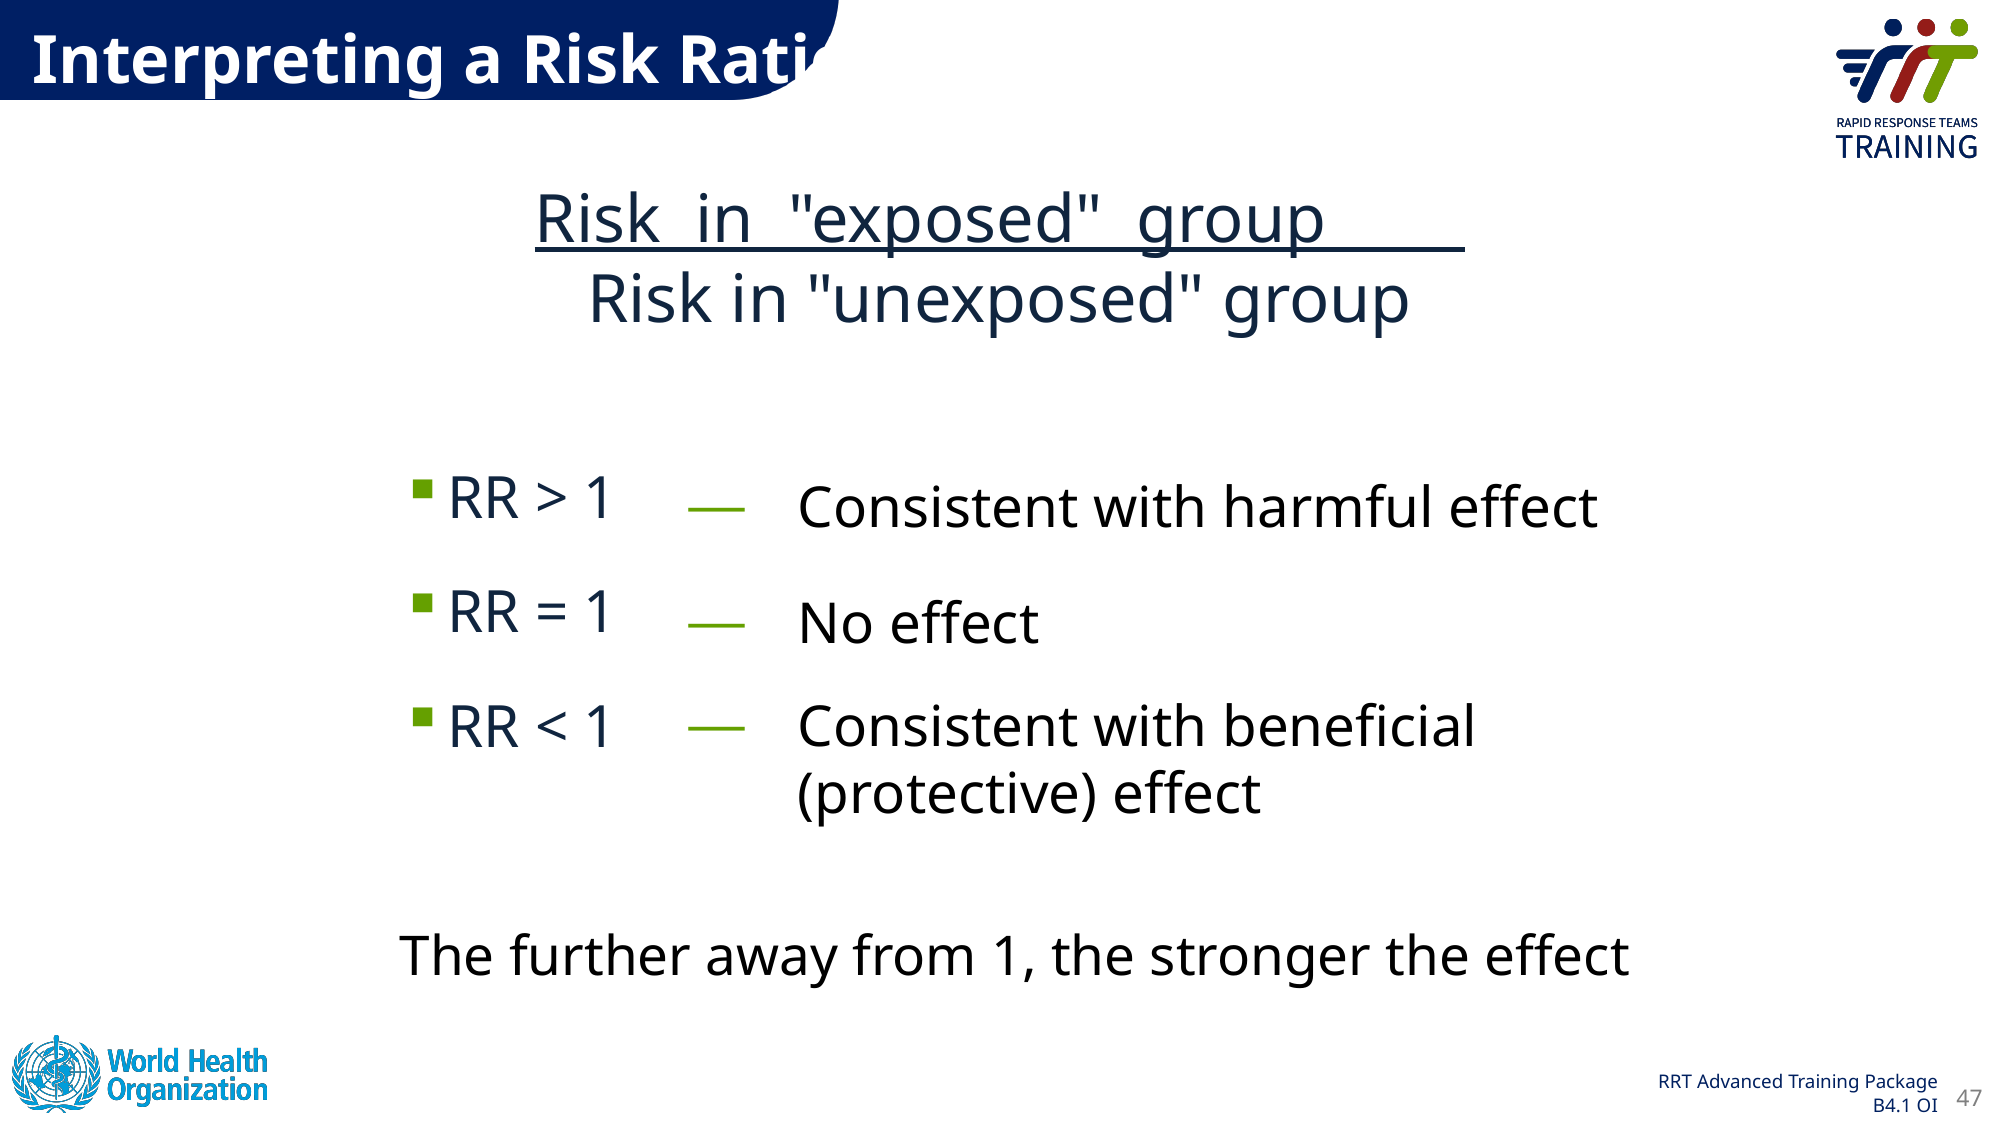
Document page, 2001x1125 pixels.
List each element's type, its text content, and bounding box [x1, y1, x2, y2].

picture [50, 1108, 62, 1113]
picture [0, 0, 839, 100]
picture [71, 1053, 90, 1091]
picture [12, 1035, 54, 1068]
picture [40, 1062, 47, 1070]
picture [30, 1083, 37, 1091]
picture [24, 1054, 36, 1087]
text_box Risk in "exposed" group Risk in "unexposed" group RR > 1 RR = 1 RR < 1 [318, 168, 1682, 957]
picture [59, 1035, 267, 1113]
text_box Consistent with harmful effect No effect Consistent with beneficial (protective) effect [644, 450, 1618, 863]
picture [1835, 19, 1978, 167]
text_box Interpreting a Risk Ratio [24, 8, 1327, 115]
picture [36, 1088, 78, 1105]
picture [34, 1054, 43, 1078]
picture [12, 1083, 48, 1113]
picture [46, 1056, 54, 1062]
picture [22, 1062, 26, 1077]
text_box The further away from 1, the stronger the effect [357, 900, 1655, 1013]
